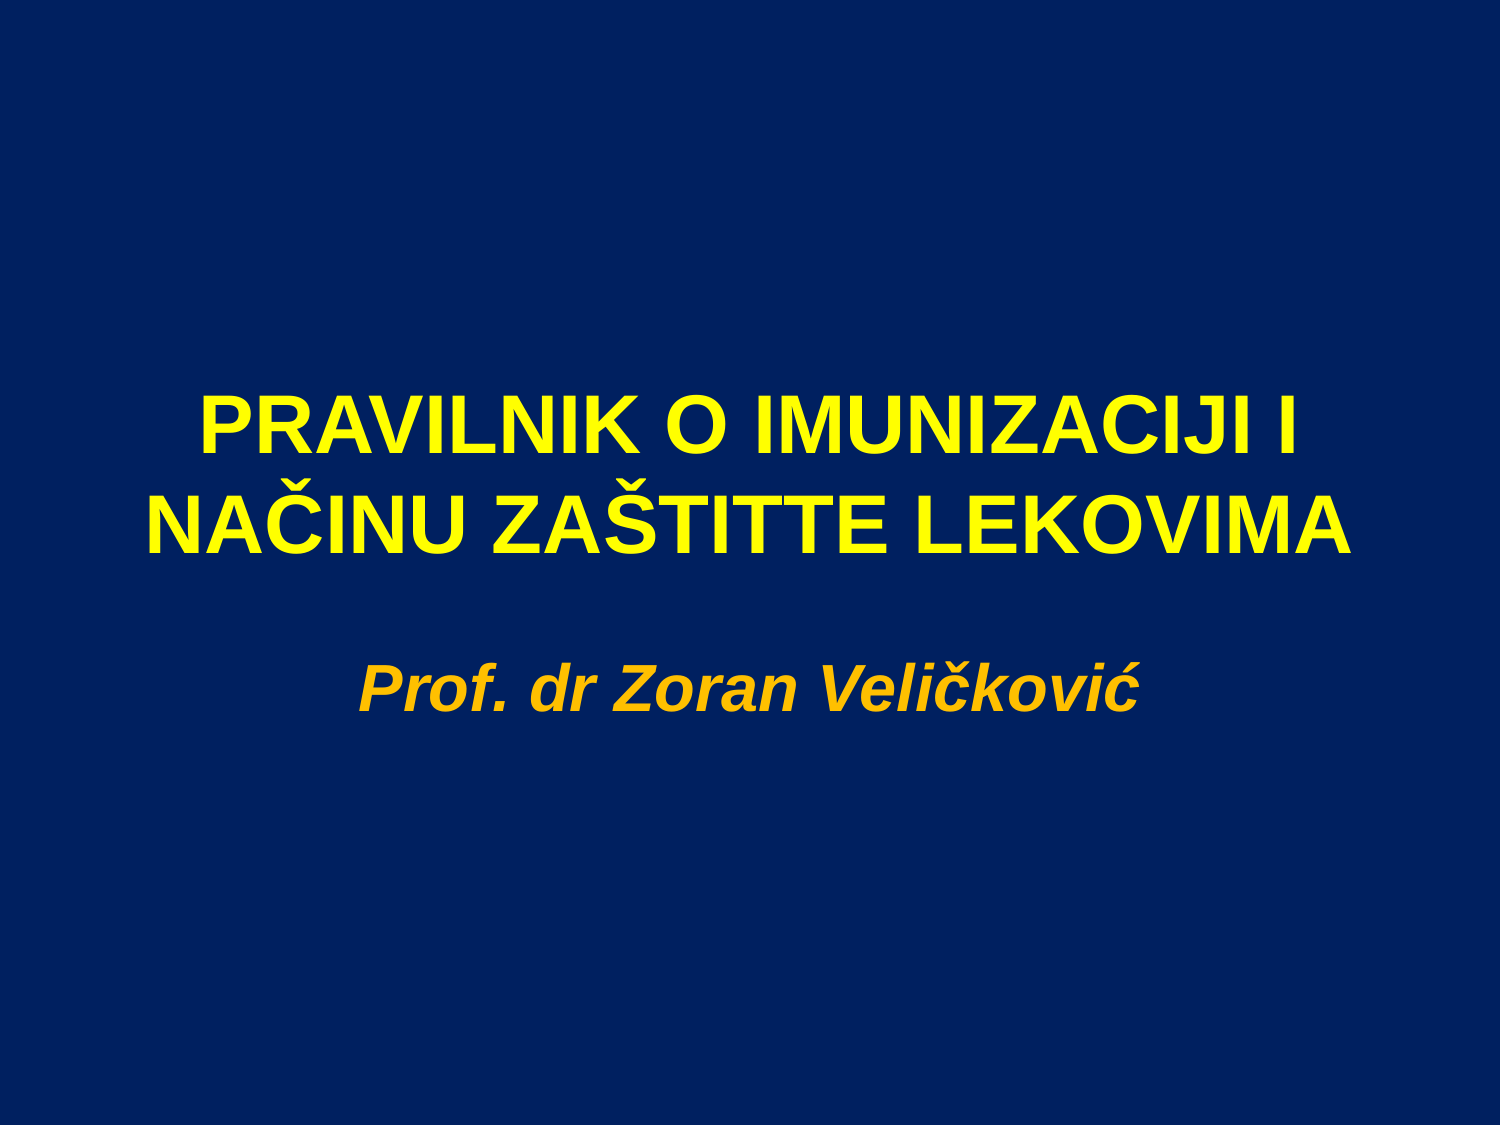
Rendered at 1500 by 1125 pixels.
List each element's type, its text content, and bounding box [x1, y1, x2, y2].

title PRAVILNIK O IMUNIZACIJI I NAČINU ZAŠTITTE LEKOVIMA [112, 349, 1388, 591]
subtitle Prof. dr Zoran Veličković [225, 637, 1275, 925]
